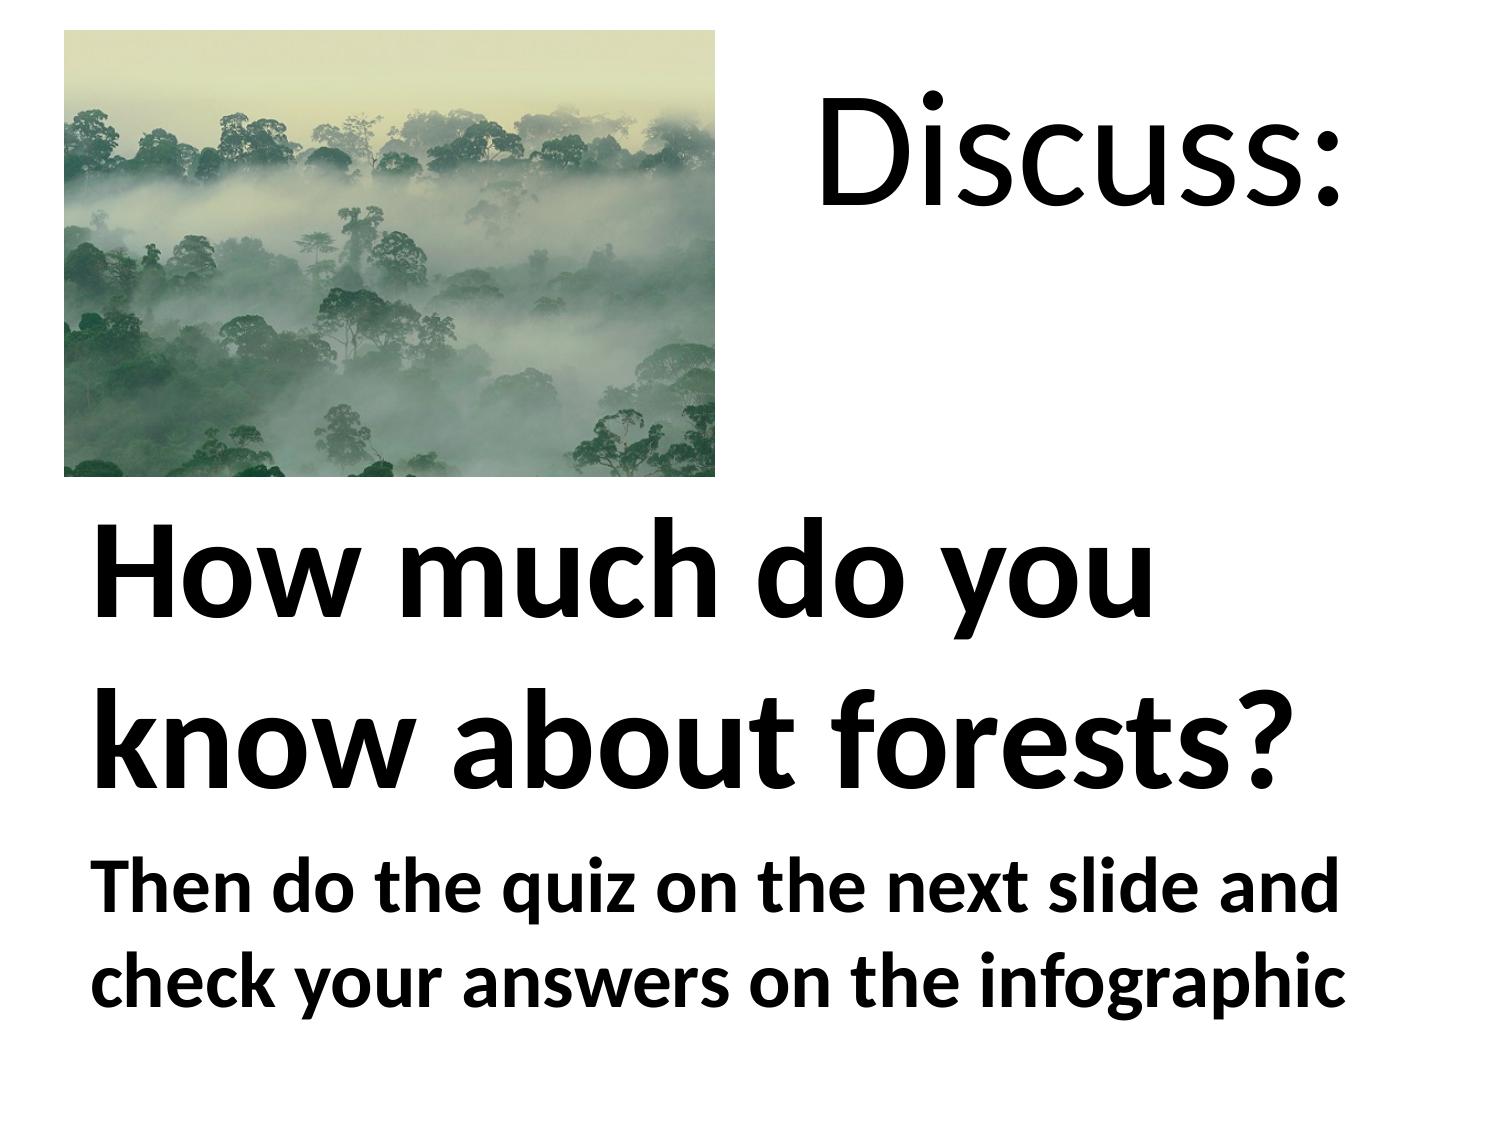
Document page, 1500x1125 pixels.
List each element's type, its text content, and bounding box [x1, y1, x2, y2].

list How much do you know about forests? Then do the quiz on the next slide and check your answers on the infographic [75, 468, 1425, 1094]
picture [64, 30, 716, 478]
title Discuss: [738, 45, 1425, 233]
